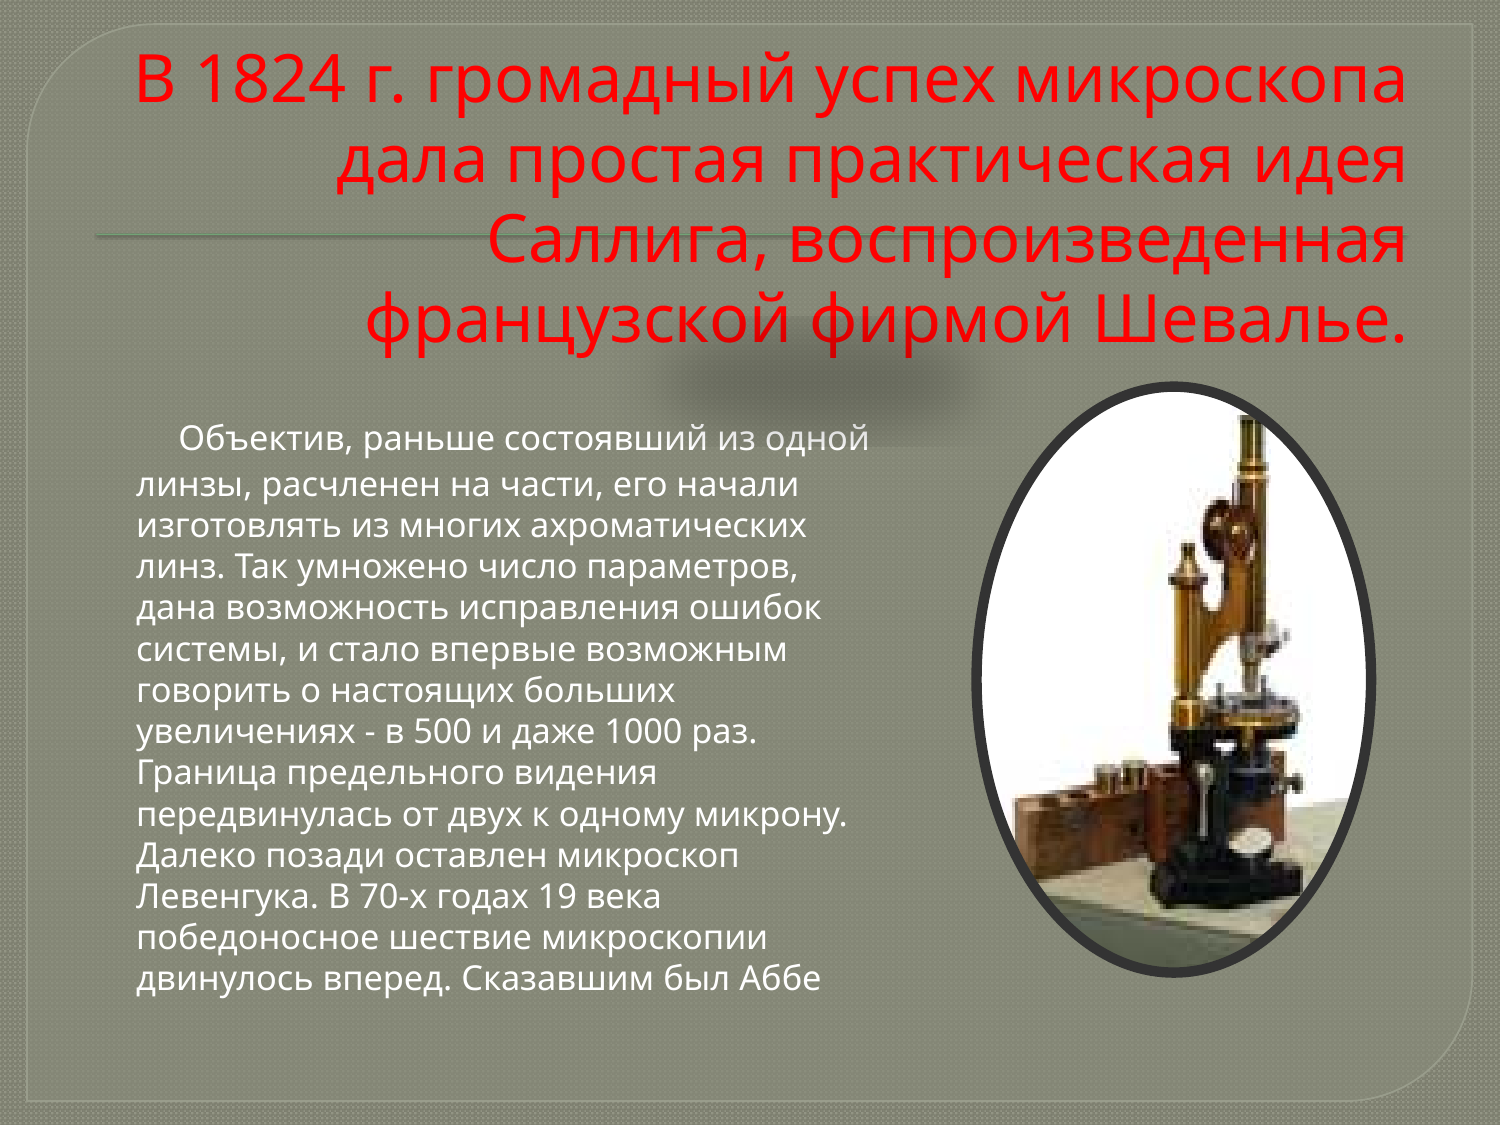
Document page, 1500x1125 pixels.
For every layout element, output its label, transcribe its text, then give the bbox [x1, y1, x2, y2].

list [976, 386, 1372, 973]
title В 1824 г. громадный успех микроскопа дала простая практическая идея Саллига, воспроизведенная французской фирмой Шевалье. [75, 41, 1425, 364]
list Объектив, раньше состоявший из одной линзы, расчленен на части, его начали изготовлять из многих ахроматических линз. Так умножено число параметров, дана возможность исправления ошибок системы, и стало впервые возможным говорить о настоящих больших увеличениях - в 500 и даже 1000 раз. Граница предельного видения передвинулась от двух к одному микрону. Далеко позади оставлен микроскоп Левенгука. В 70-х годах 19 века победоносное шествие микроскопии двинулось вперед. Сказавшим был Аббе [75, 386, 891, 1013]
